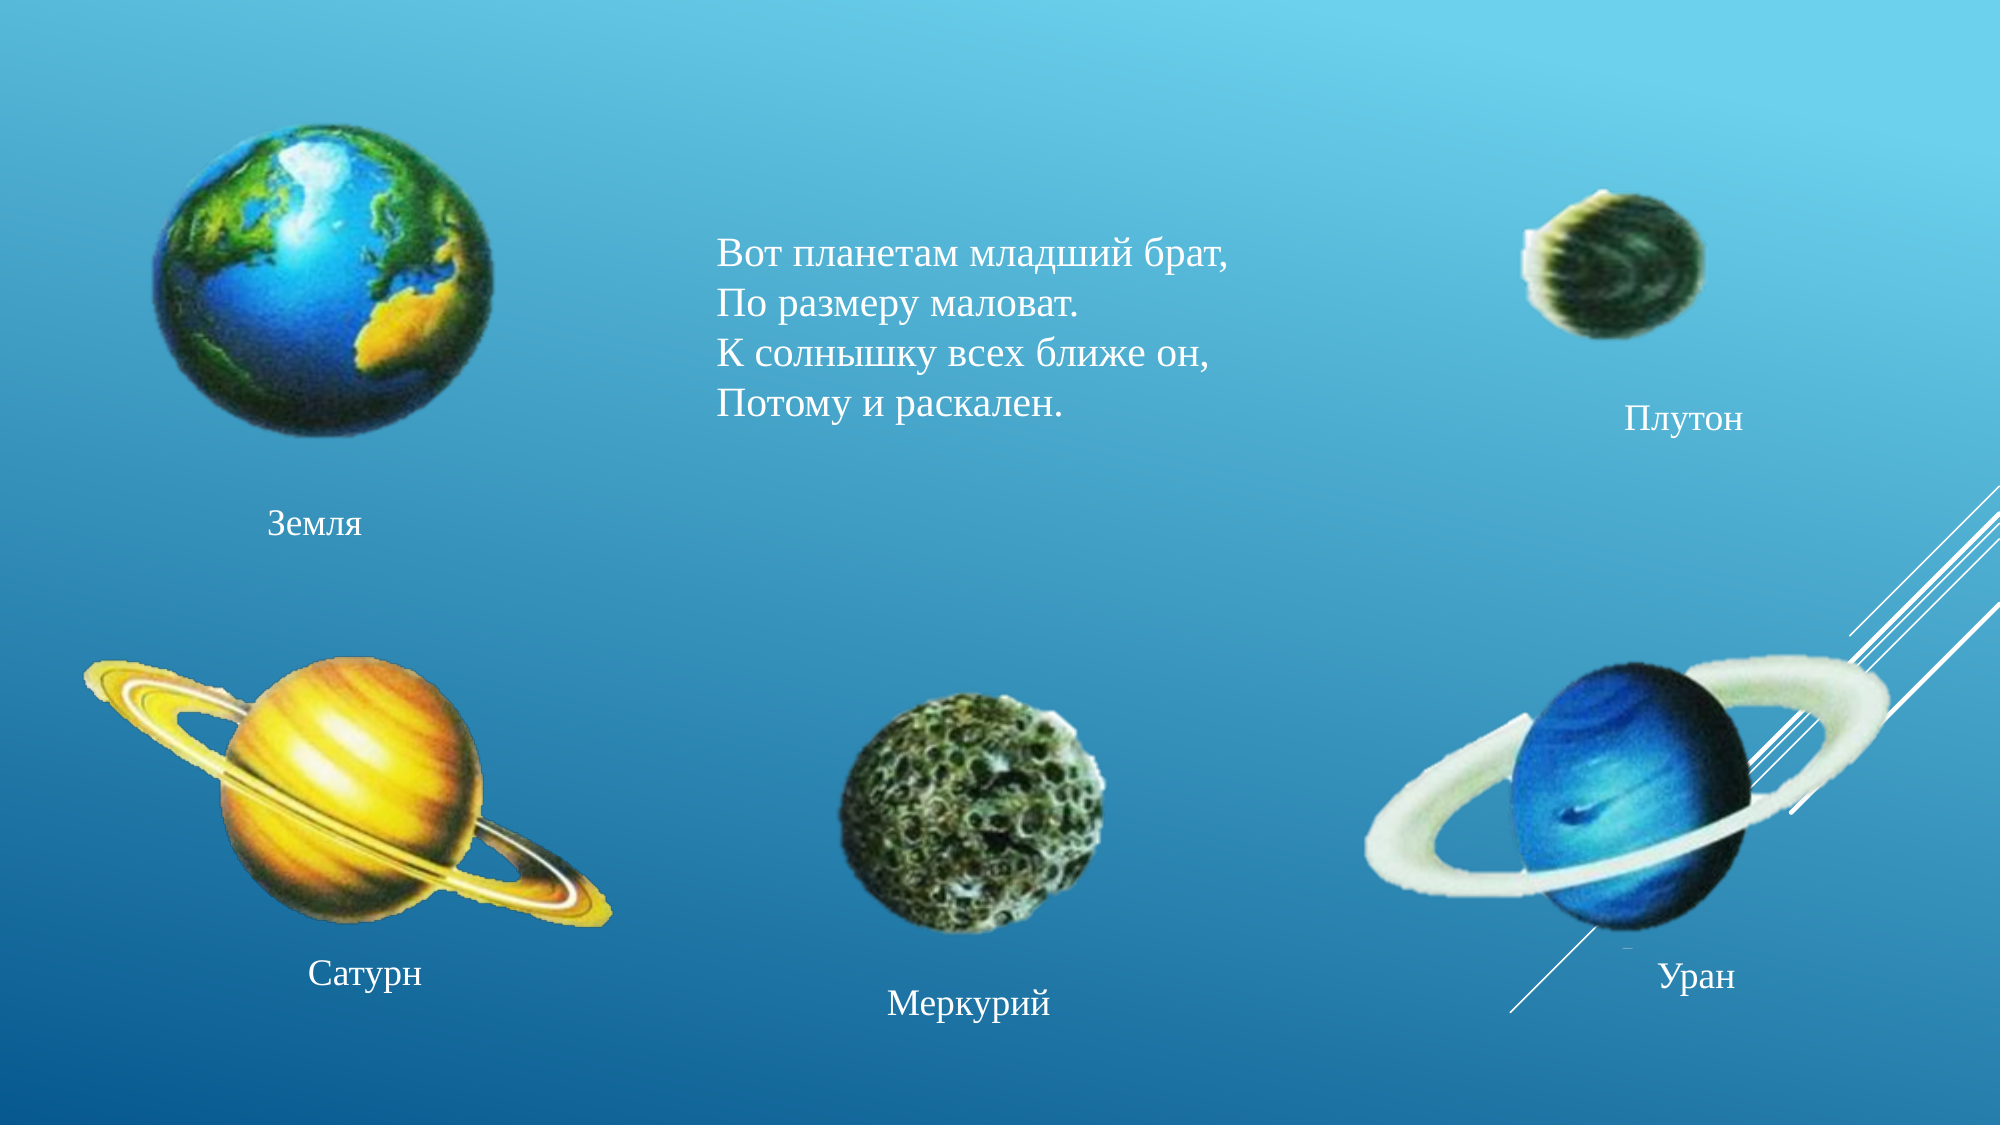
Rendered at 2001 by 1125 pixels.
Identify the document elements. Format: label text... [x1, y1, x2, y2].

picture [1472, 148, 1749, 359]
text_box Сатурн [238, 970, 492, 1007]
text_box Земля [189, 491, 441, 551]
picture [811, 677, 1140, 949]
text_box Меркурий [859, 975, 1078, 1026]
text_box Вот планетам младший брат, По размеру маловат. К солнышку всех ближе он, Потому и раскален. [701, 217, 1346, 433]
picture [143, 107, 512, 451]
picture [1362, 635, 1902, 949]
picture [79, 635, 618, 970]
text_box Уран [1609, 949, 1783, 1012]
text_box Плутон [1511, 379, 1856, 451]
